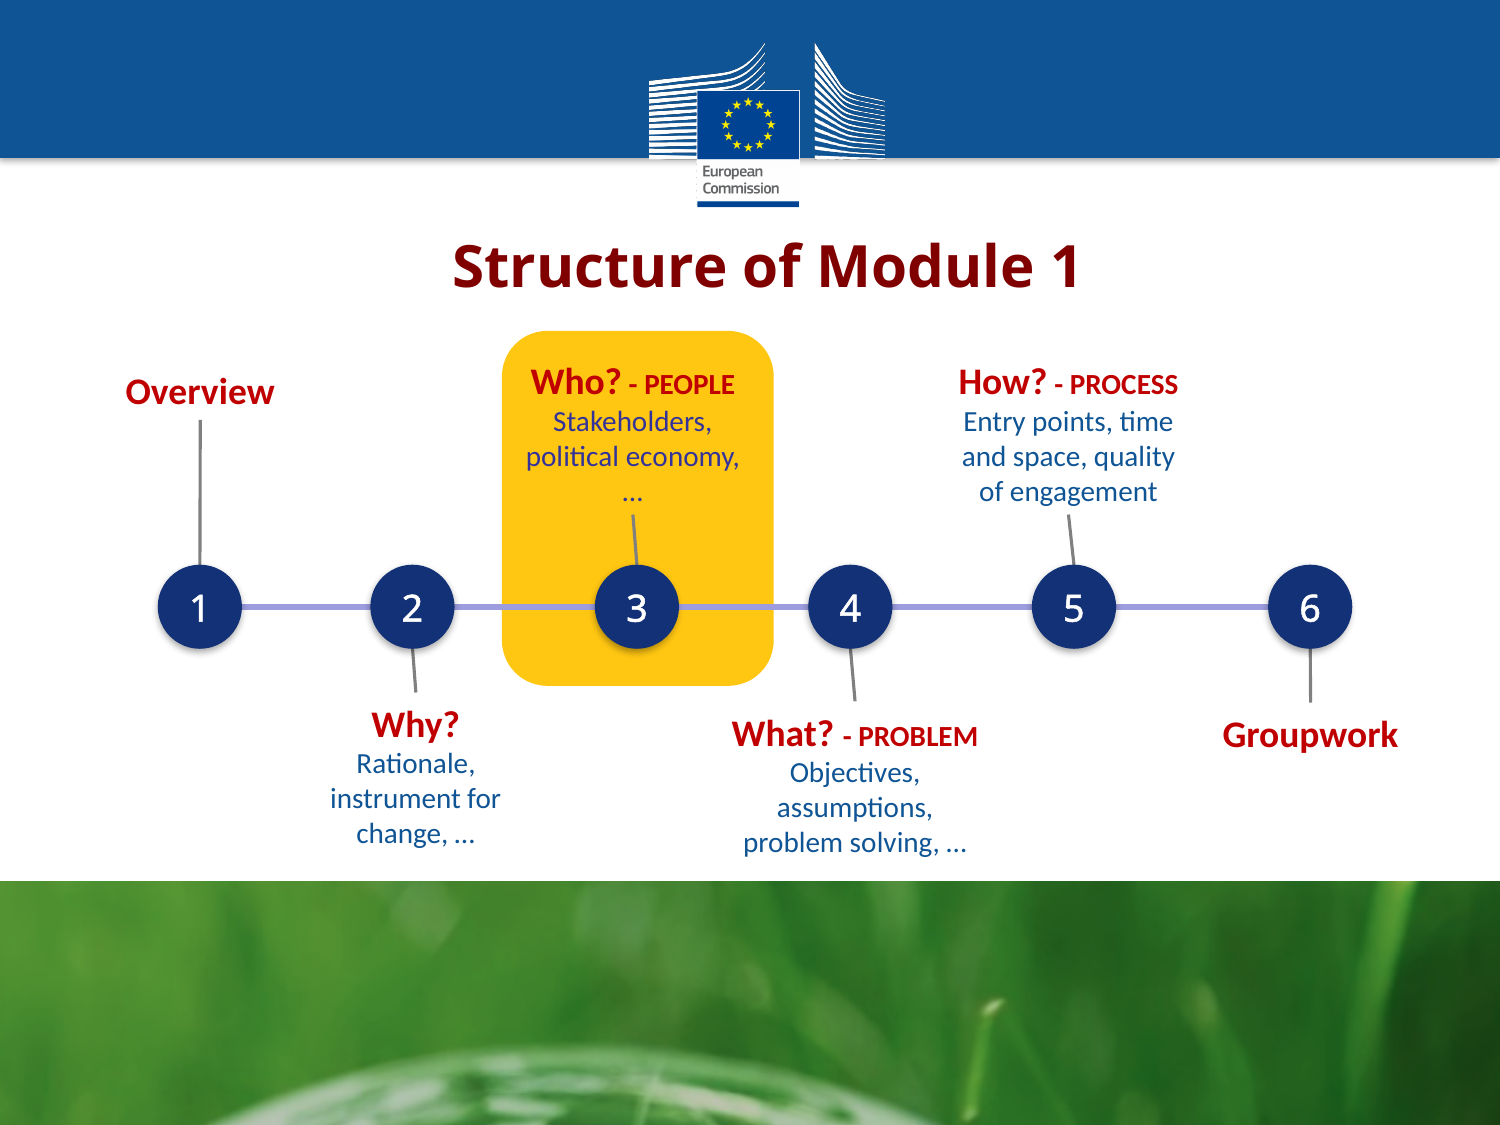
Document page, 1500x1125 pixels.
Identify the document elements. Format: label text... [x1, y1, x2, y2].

picture [0, 881, 1500, 1125]
picture [649, 42, 885, 200]
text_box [87, 349, 1424, 869]
text_box [511, 330, 764, 348]
title Structure of Module 1 [39, 200, 1463, 327]
